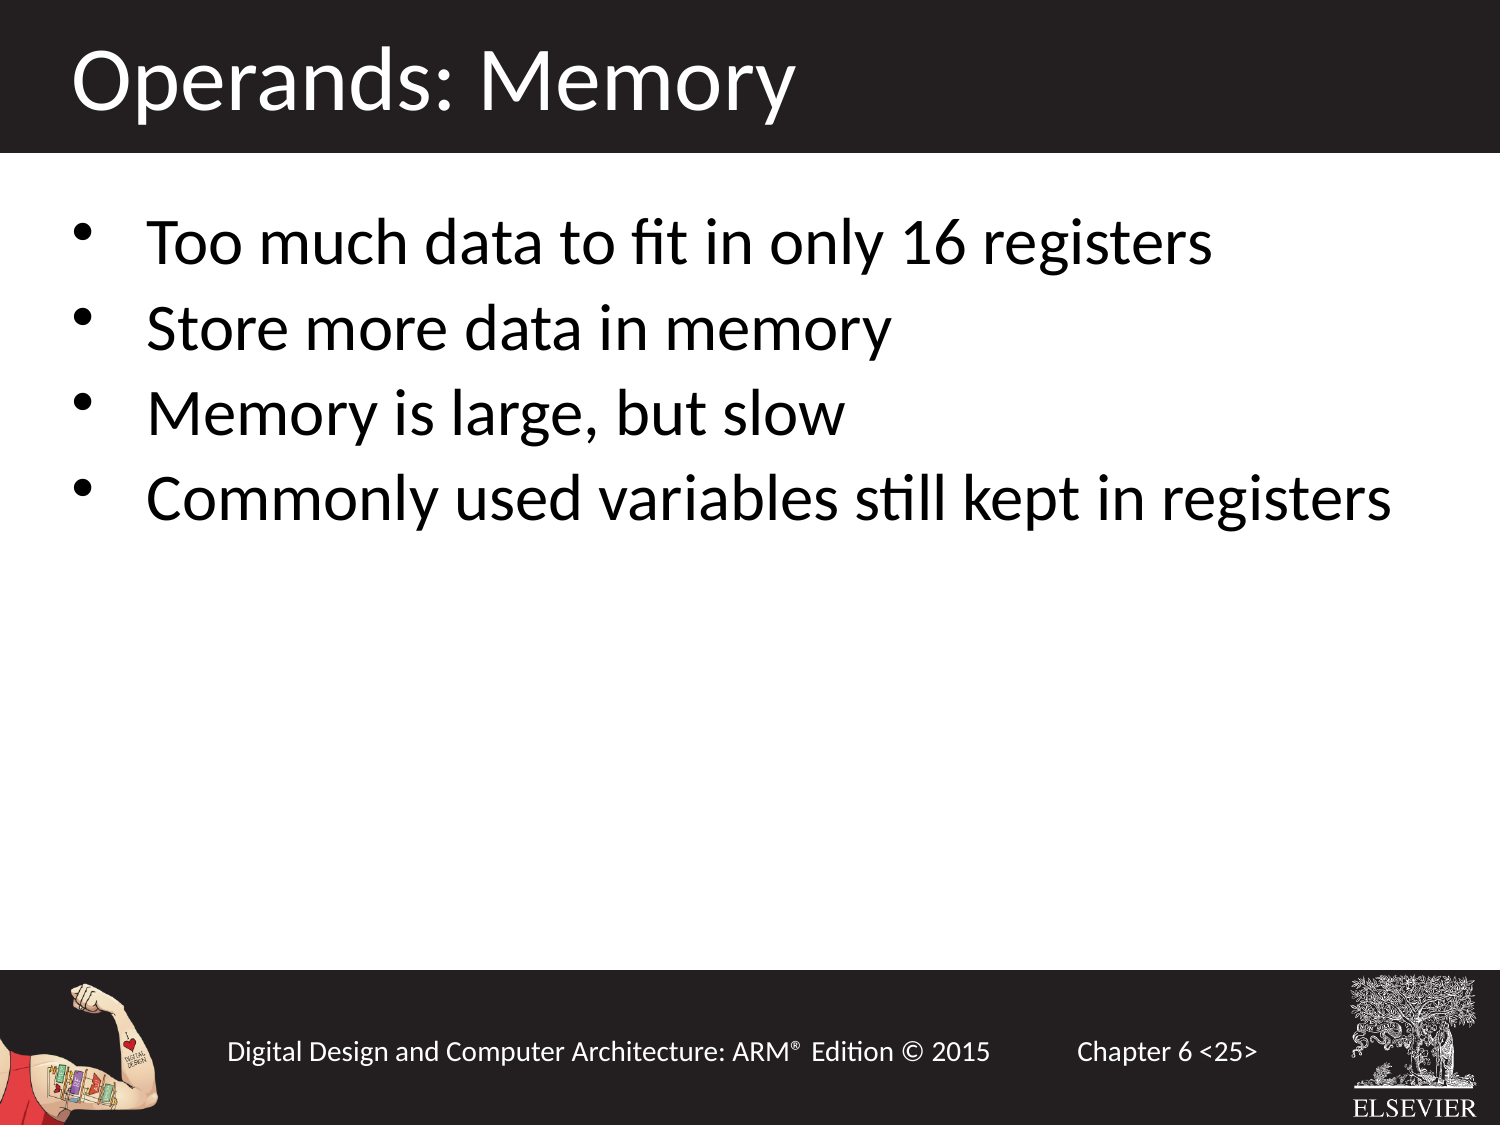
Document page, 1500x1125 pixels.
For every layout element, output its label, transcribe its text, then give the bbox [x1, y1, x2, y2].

text_box Operands: Memory [56, 11, 1488, 136]
picture [0, 979, 163, 1125]
text_box Too much data to fit in only 16 registers Store more data in memory Memory is large, but slow Commonly used variables still kept in registers [56, 199, 1413, 1013]
picture [1350, 974, 1477, 1117]
